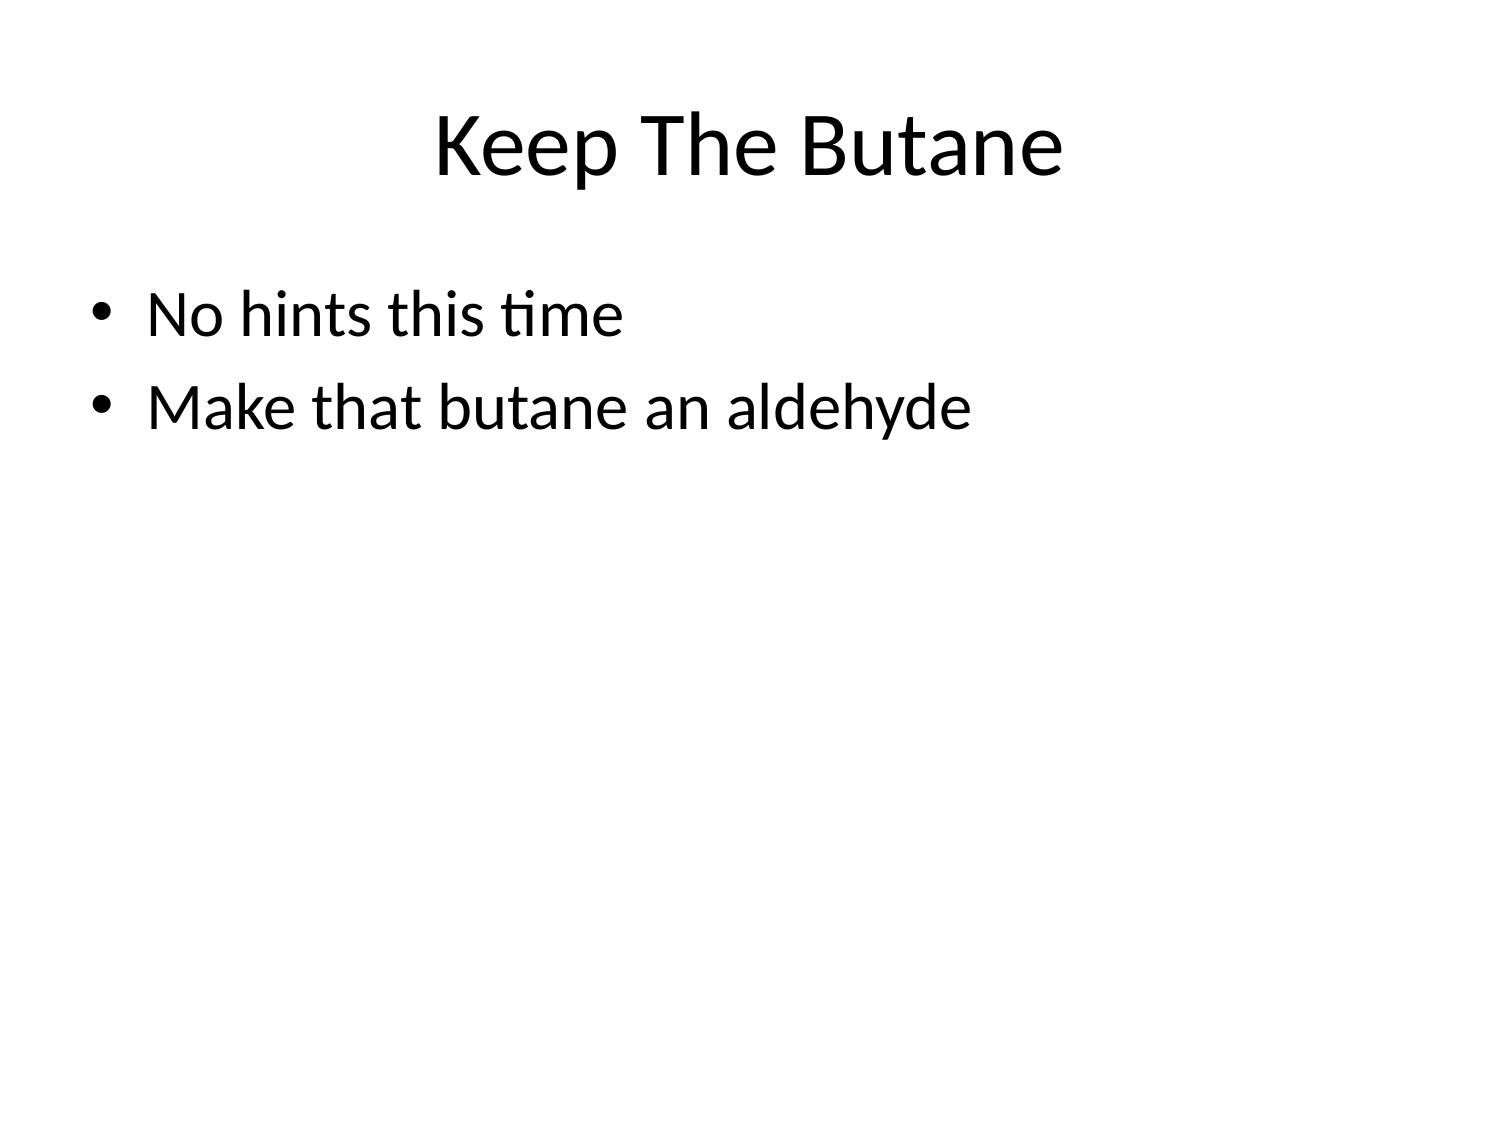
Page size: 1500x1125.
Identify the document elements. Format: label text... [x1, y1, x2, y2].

list No hints this time Make that butane an aldehyde [75, 262, 1425, 1005]
title Keep The Butane [75, 45, 1425, 233]
